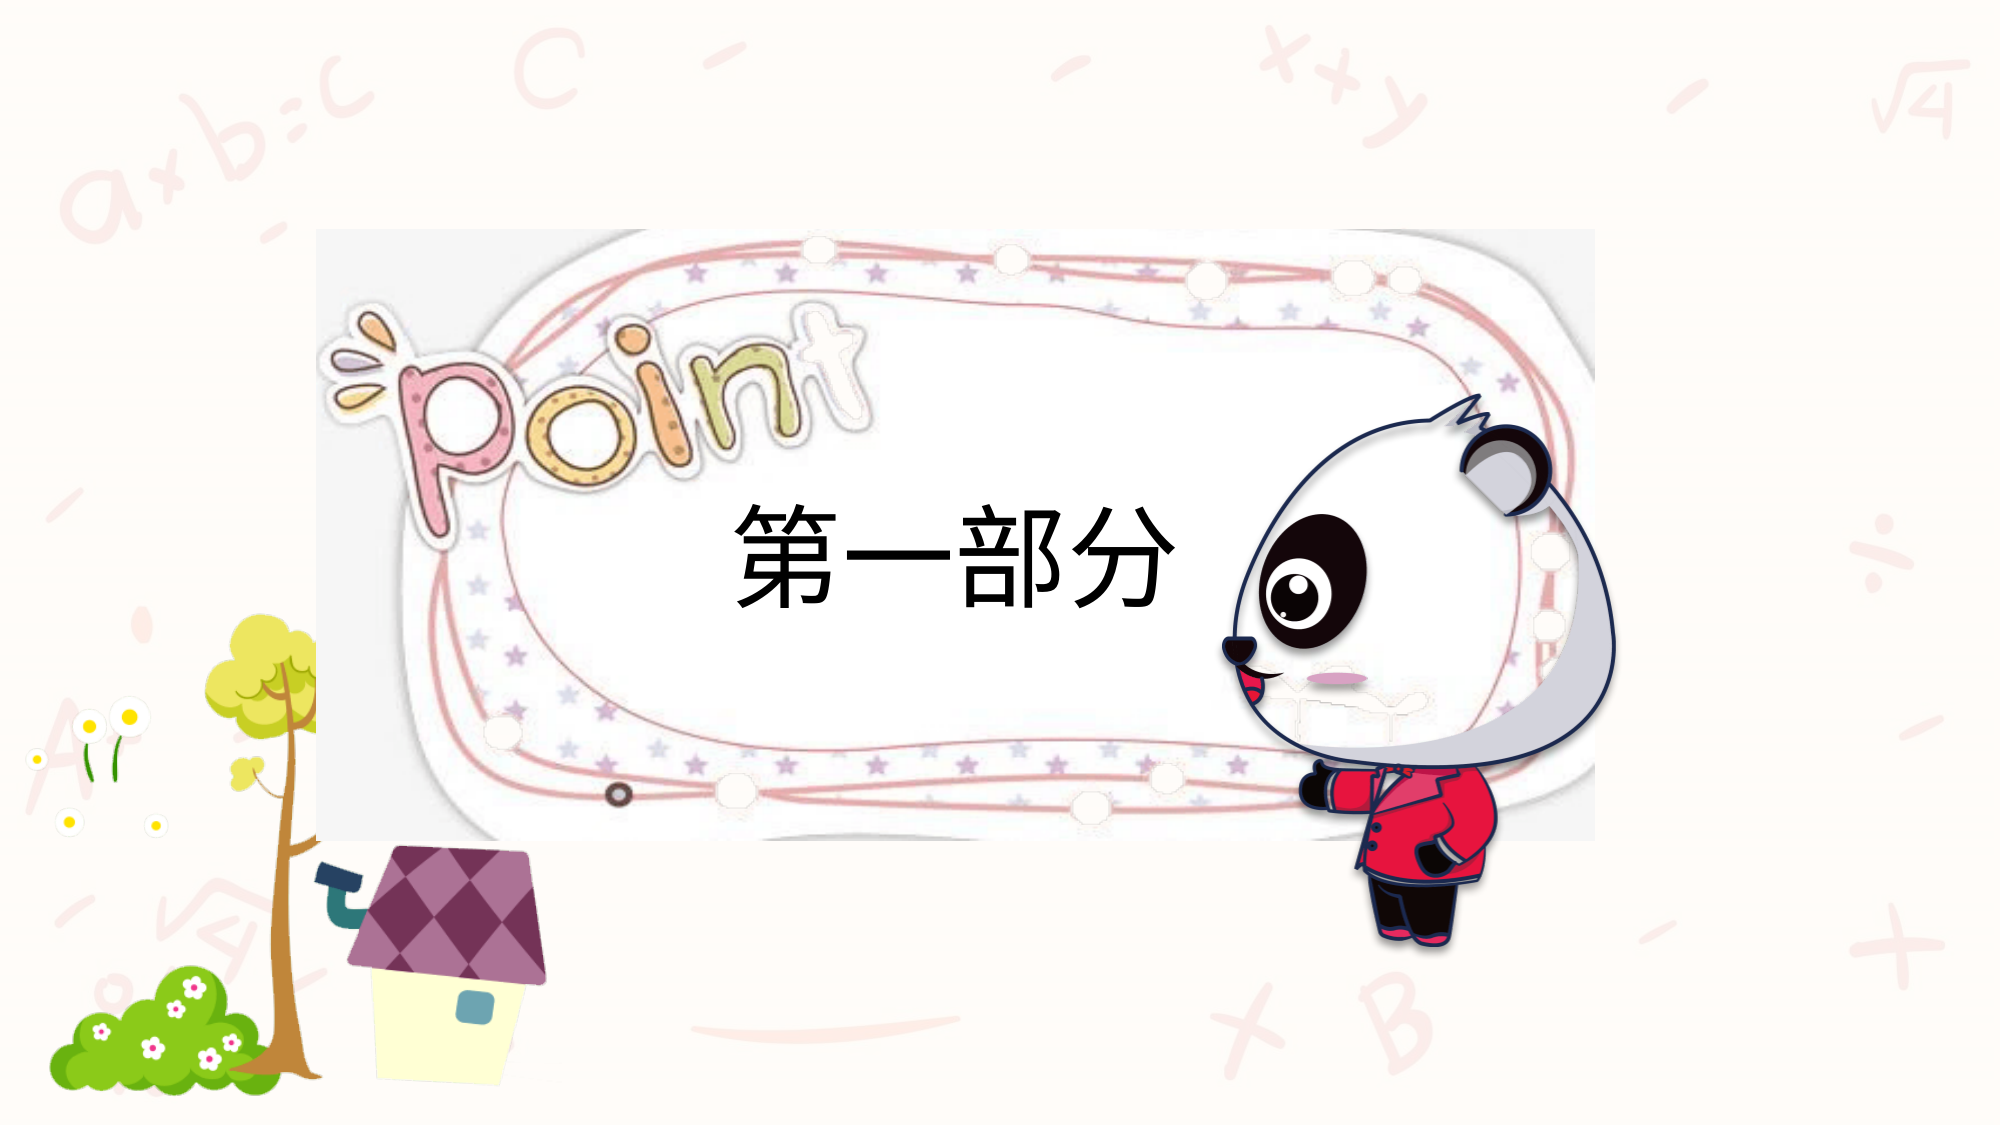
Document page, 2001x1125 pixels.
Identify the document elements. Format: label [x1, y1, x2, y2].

picture [0, 589, 562, 1125]
text_box [315, 229, 1638, 947]
